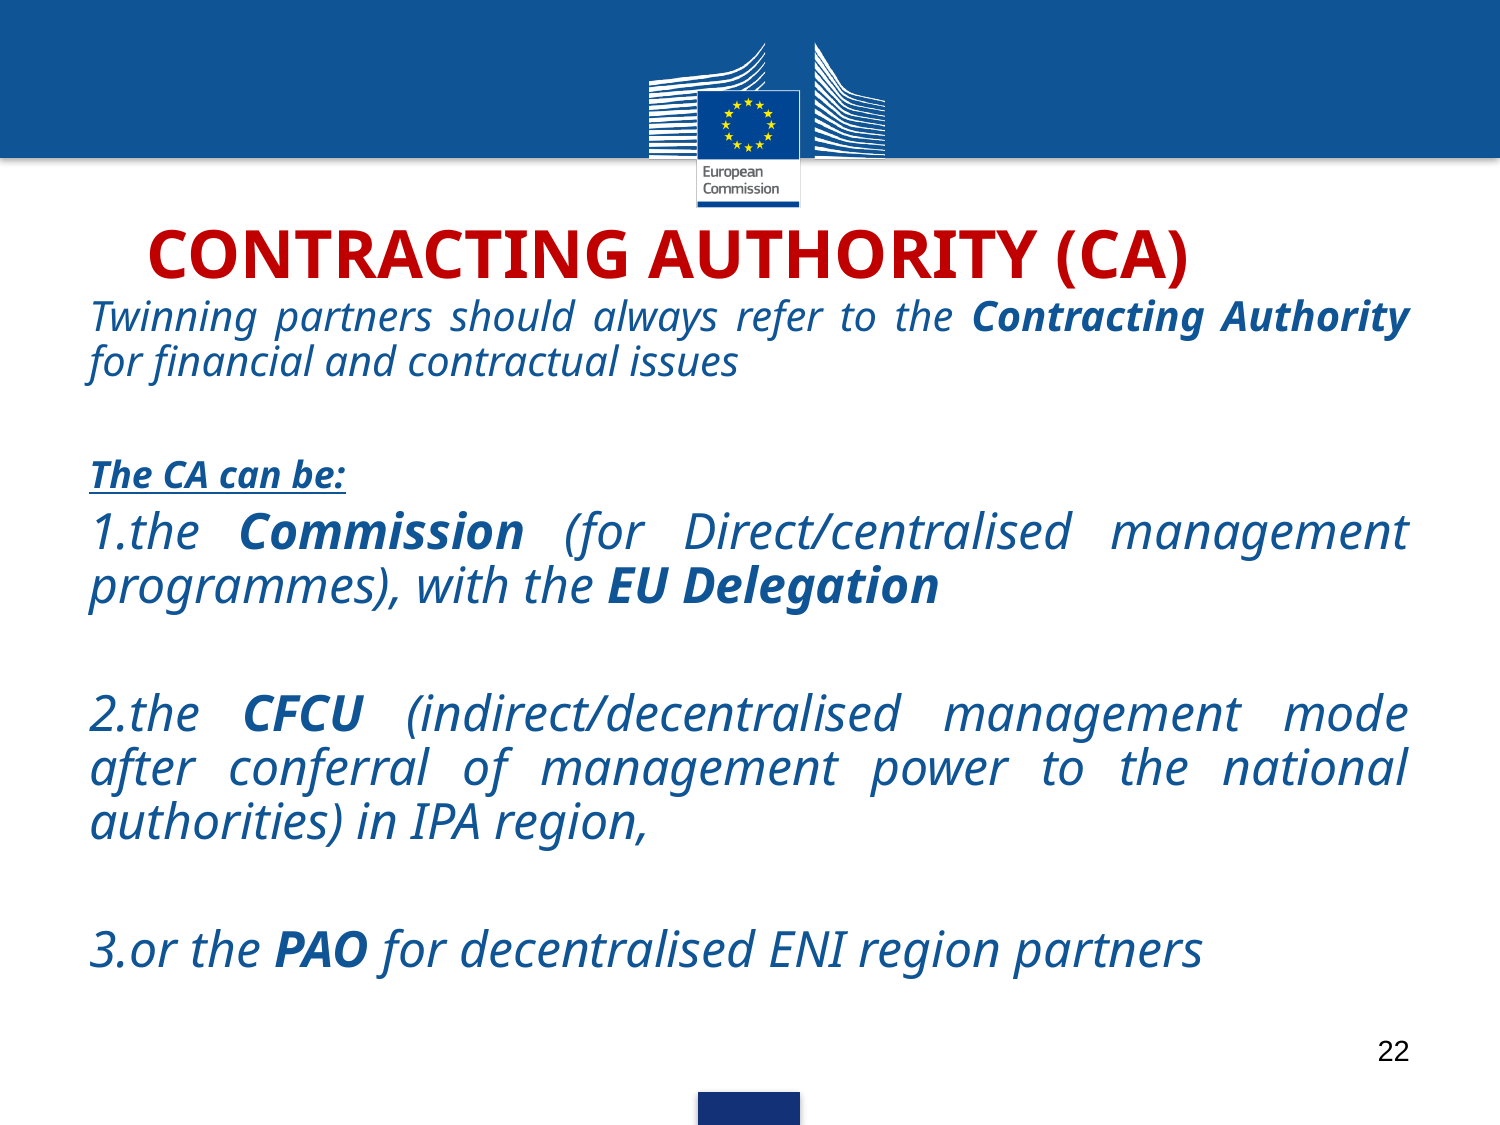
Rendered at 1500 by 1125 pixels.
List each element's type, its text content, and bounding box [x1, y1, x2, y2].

list Twinning partners should always refer to the Contracting Authority for financial and contractual issues The CA can be: 1.the Commission (for Direct/centralised management programmes), with the EU Delegation 2.the CFCU (indirect/decentralised management mode after conferral of management power to the national authorities) in IPA region, 3.or the PAO for decentralised ENI region partners [74, 287, 1425, 867]
slide_number 22 [1074, 1024, 1425, 1103]
text_box [74, 0, 1425, 185]
title CONTRACTING AUTHORITY (CA) [72, 174, 1423, 329]
